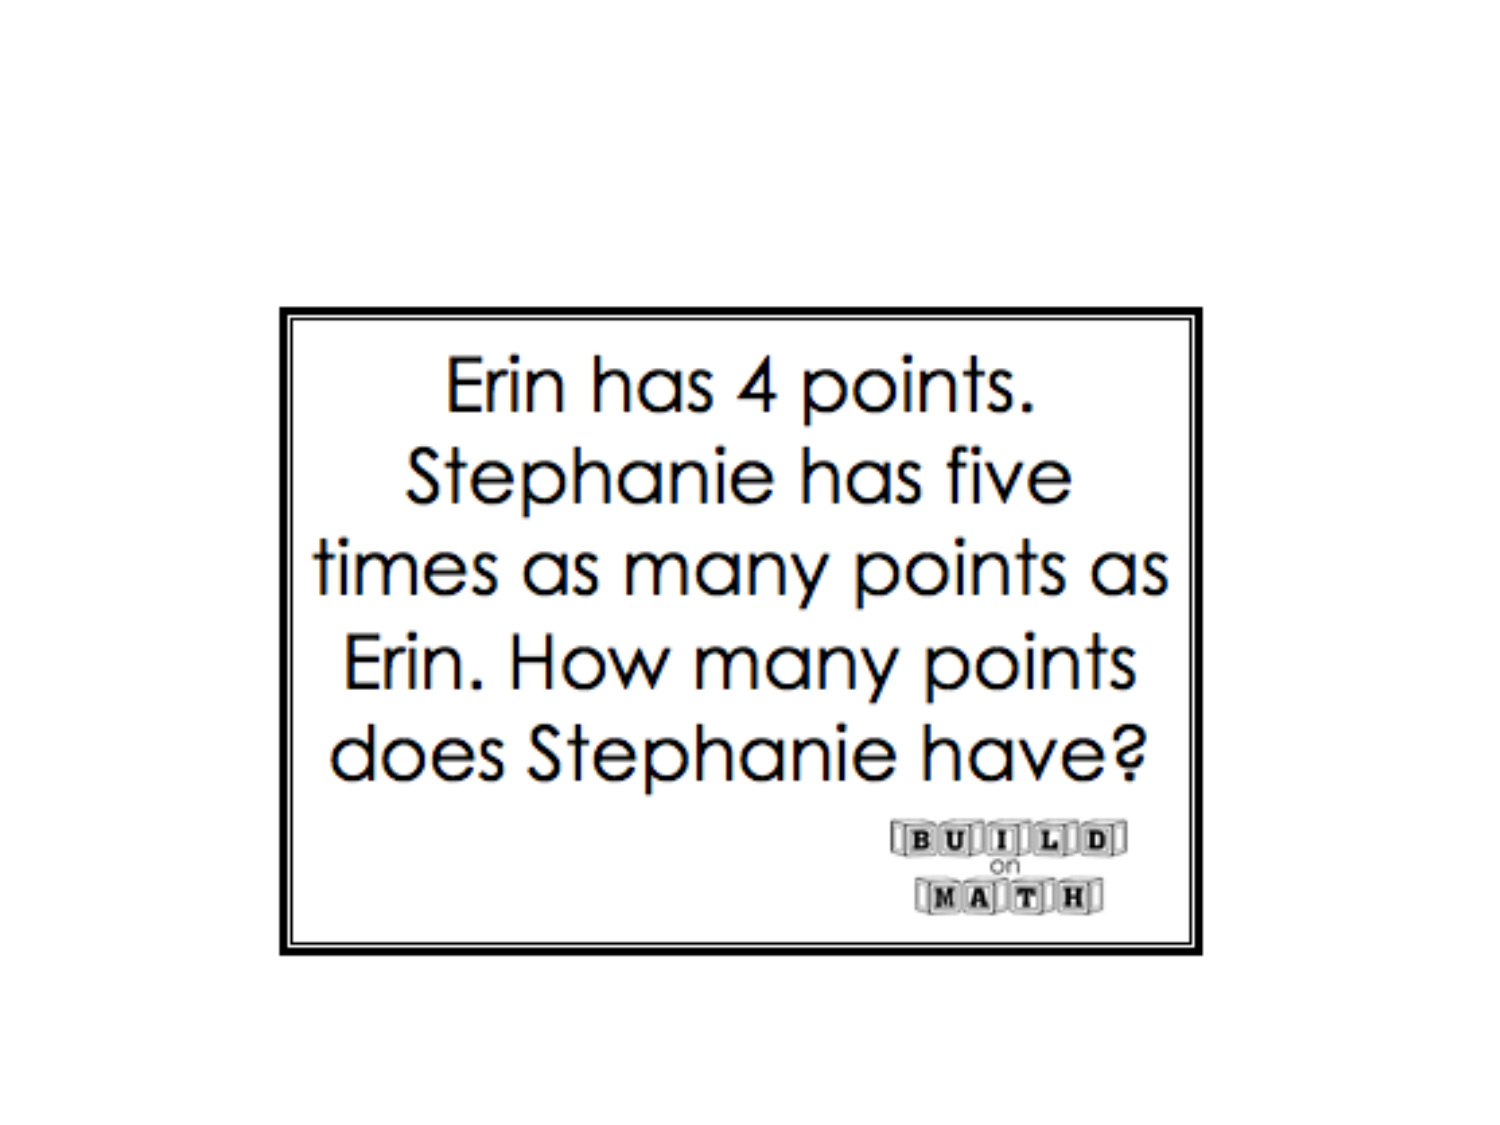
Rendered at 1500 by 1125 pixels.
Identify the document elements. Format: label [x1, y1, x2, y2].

list [74, 262, 1426, 1006]
